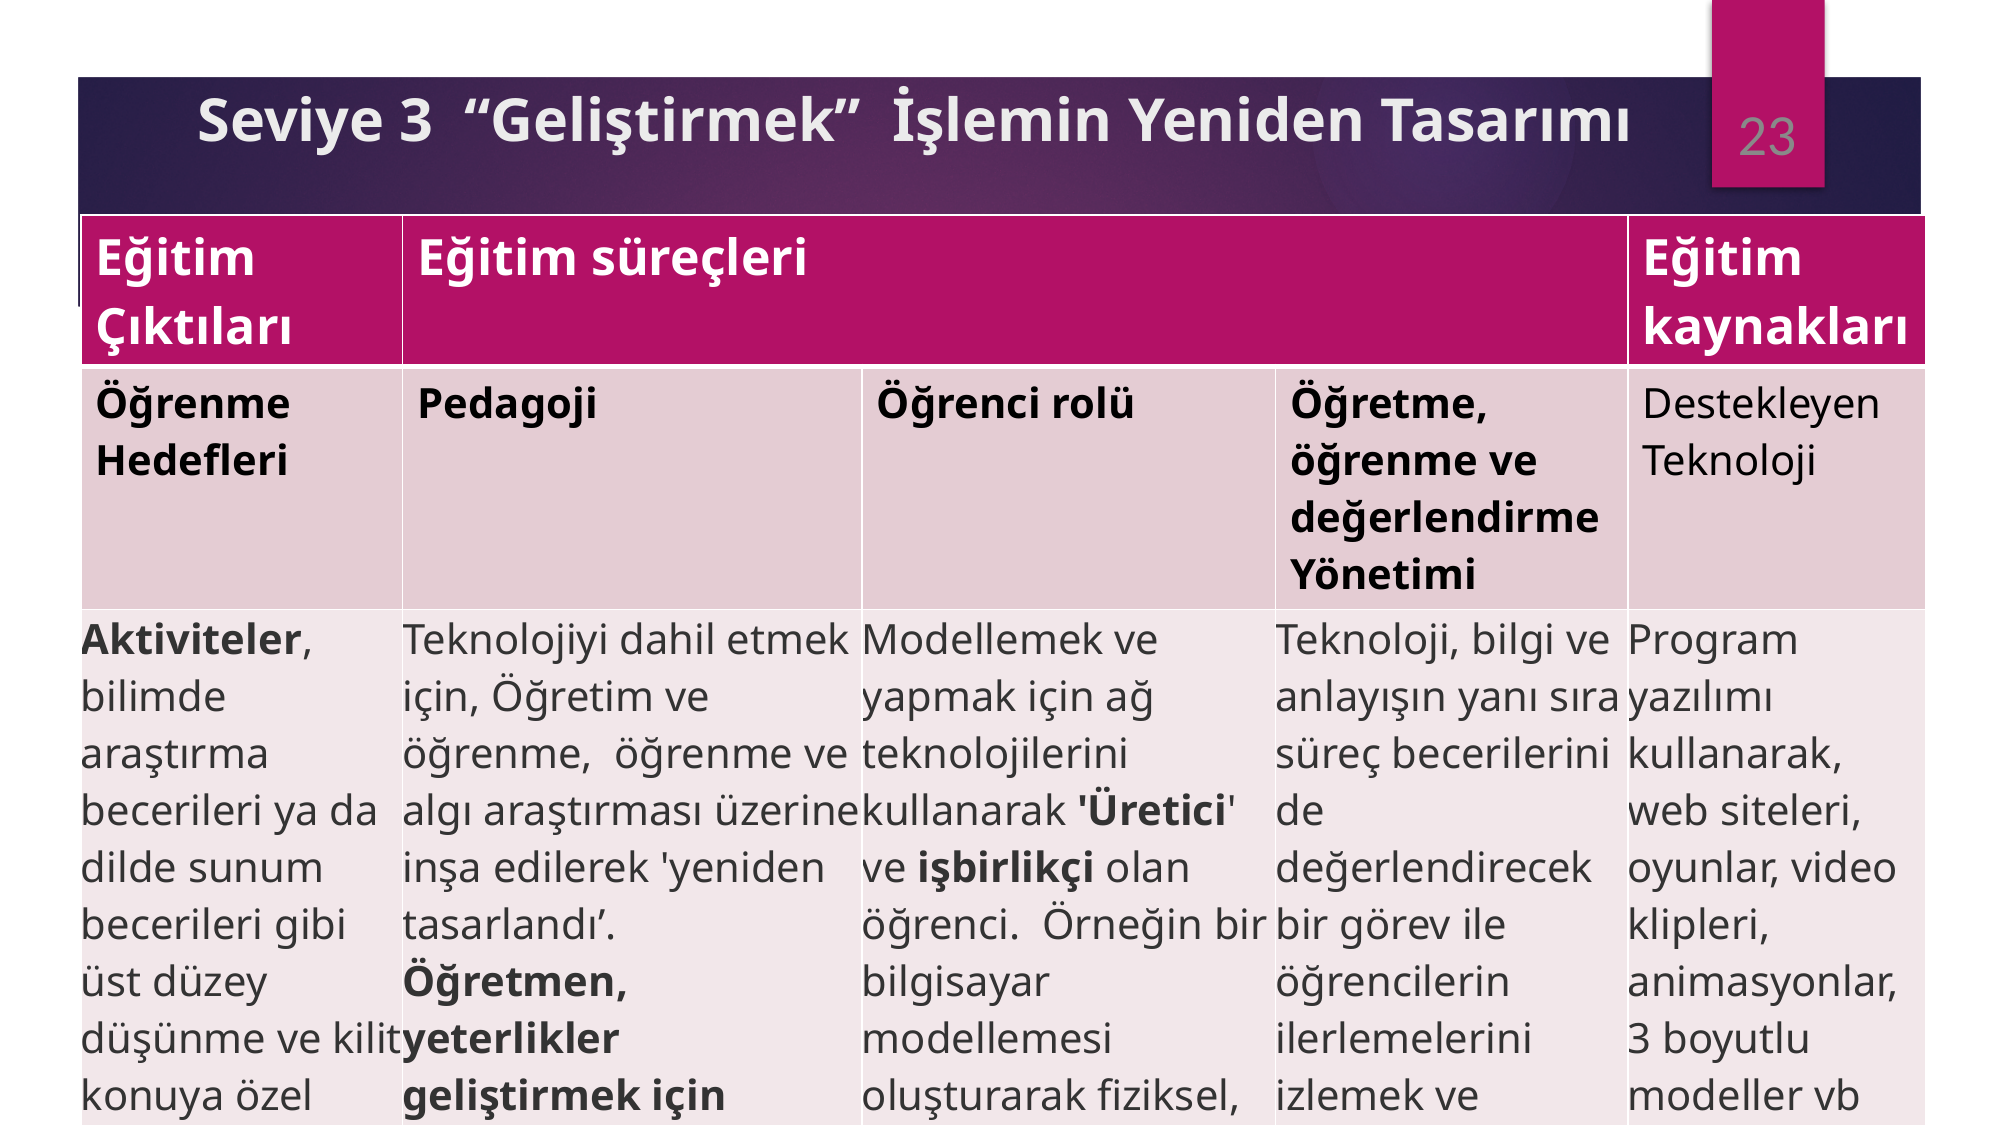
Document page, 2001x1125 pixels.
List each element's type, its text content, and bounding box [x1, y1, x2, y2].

table_cell Öğretme, öğrenme ve değerlendirme Yönetimi [1276, 369, 1627, 609]
table_cell Öğrenci rolü [863, 369, 1275, 609]
table_cell Destekleyen Teknoloji [1629, 369, 1925, 609]
table_header Eğitim süreçleri [403, 216, 1627, 364]
table_header Eğitim Çıktıları [82, 216, 402, 364]
table_header Eğitim kaynakları [1629, 216, 1925, 364]
table_cell Modellemek ve yapmak için ağ teknolojilerini kullanarak 'Üretici' ve işbirlikçi olan öğrenci. Örneğin bir bilgisayar modellemesi oluşturarak fiziksel, ekonomik, ve sosyal süreç konusunda anlayışlarını geliştiren öğrenciler [863, 610, 1275, 1125]
slide_number 23 [1698, 48, 1836, 175]
title Seviye 3 “Geliştirmek” İşlemin Yeniden Tasarımı [159, 40, 1672, 195]
table_cell Teknolojiyi dahil etmek için, Öğretim ve öğrenme, öğrenme ve algı araştırması üzerine inşa edilerek 'yeniden tasarlandı’. Öğretmen, yeterlikler geliştirmek için (örneğin, öğretmen öğrenci ya da kavram haritalama gibi) yeni pedagojiler kullanır. [403, 610, 861, 1125]
table_cell Program yazılımı kullanarak, web siteleri, oyunlar, video klipleri, animasyonlar, 3 boyutlu modeller vb oluşturmak, 1e1 bilgisayar kullanmak [1629, 610, 1925, 1125]
table_cell Öğrenme Hedefleri [82, 369, 402, 609]
table_cell Pedagoji [403, 369, 861, 609]
table_cell Teknoloji, bilgi ve anlayışın yanı sıra süreç becerilerini de değerlendirecek bir görev ile öğrencilerin ilerlemelerini izlemek ve öğrenme görevlerini paylaştırmak için kullanılır. [1276, 610, 1627, 1125]
table_cell Aktiviteler, bilimde araştırma becerileri ya da dilde sunum becerileri gibi üst düzey düşünme ve kilit konuya özel işlem becerilerini içeren öğrenme hedeflerini ele alır [82, 610, 402, 1125]
